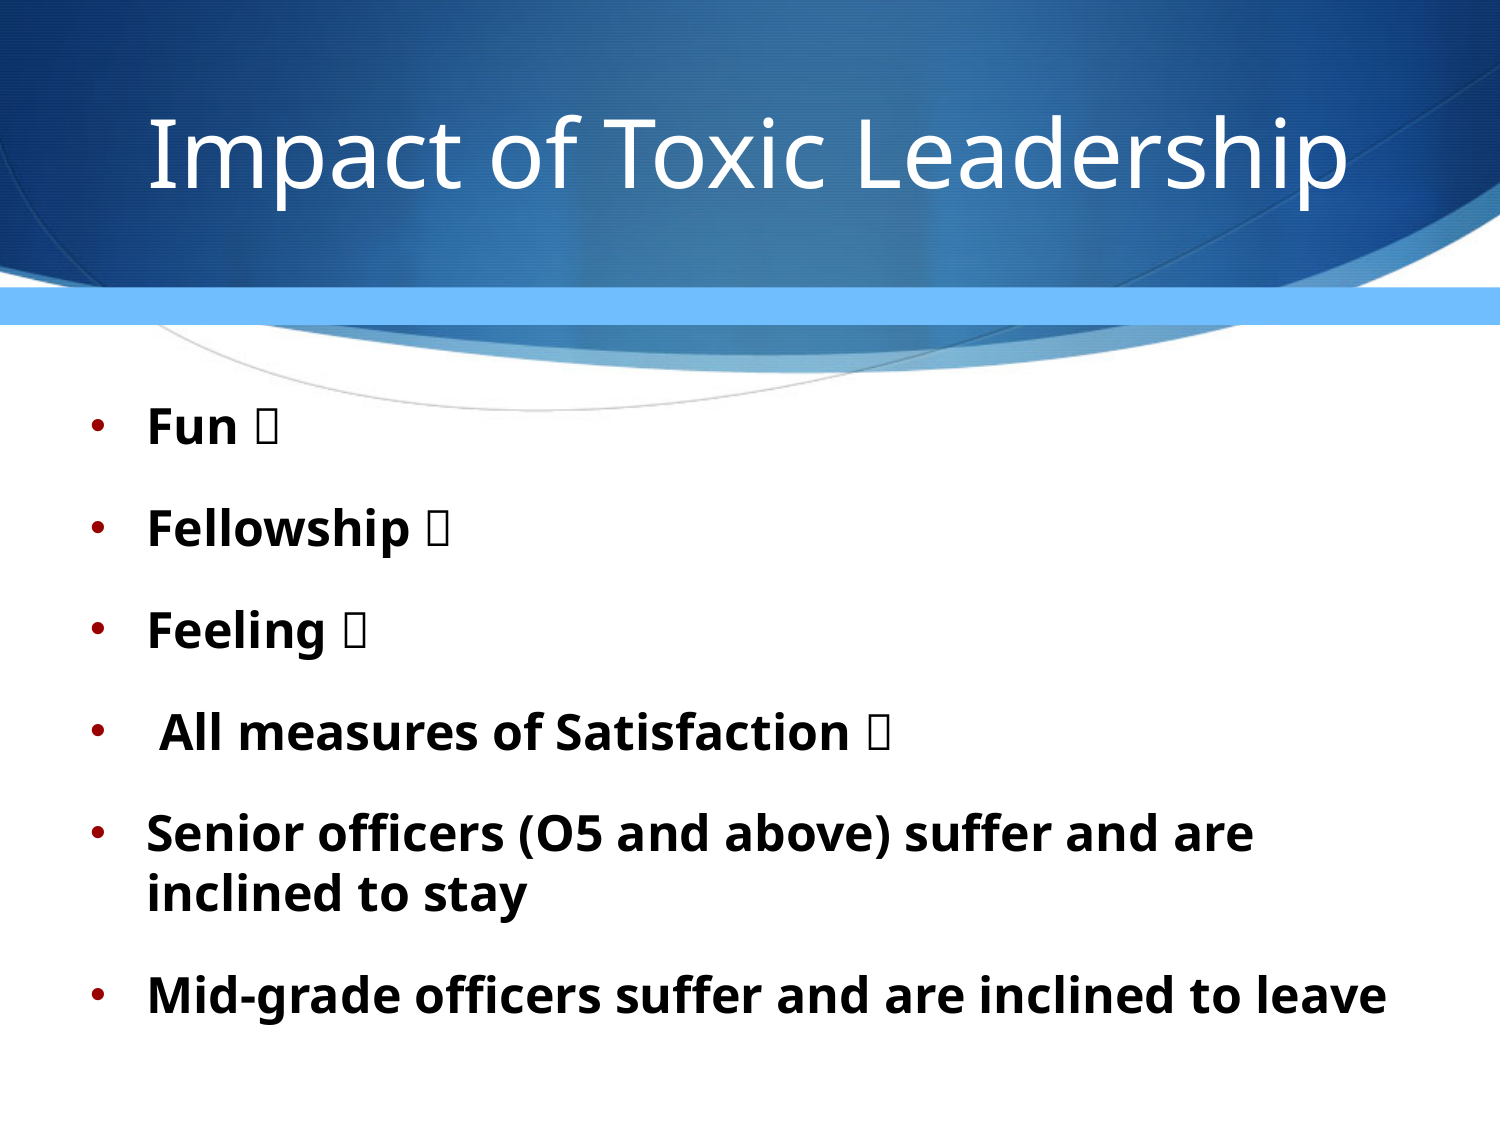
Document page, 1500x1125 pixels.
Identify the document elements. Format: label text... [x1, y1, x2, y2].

picture [0, 325, 1500, 1125]
title Impact of Toxic Leadership [74, 56, 1426, 245]
picture [0, 0, 1500, 287]
list Fun  Fellowship  Feeling  All measures of Satisfaction  Senior officers (O5 and above) suffer and are inclined to stay Mid-grade officers suffer and are inclined to leave [74, 387, 1426, 991]
